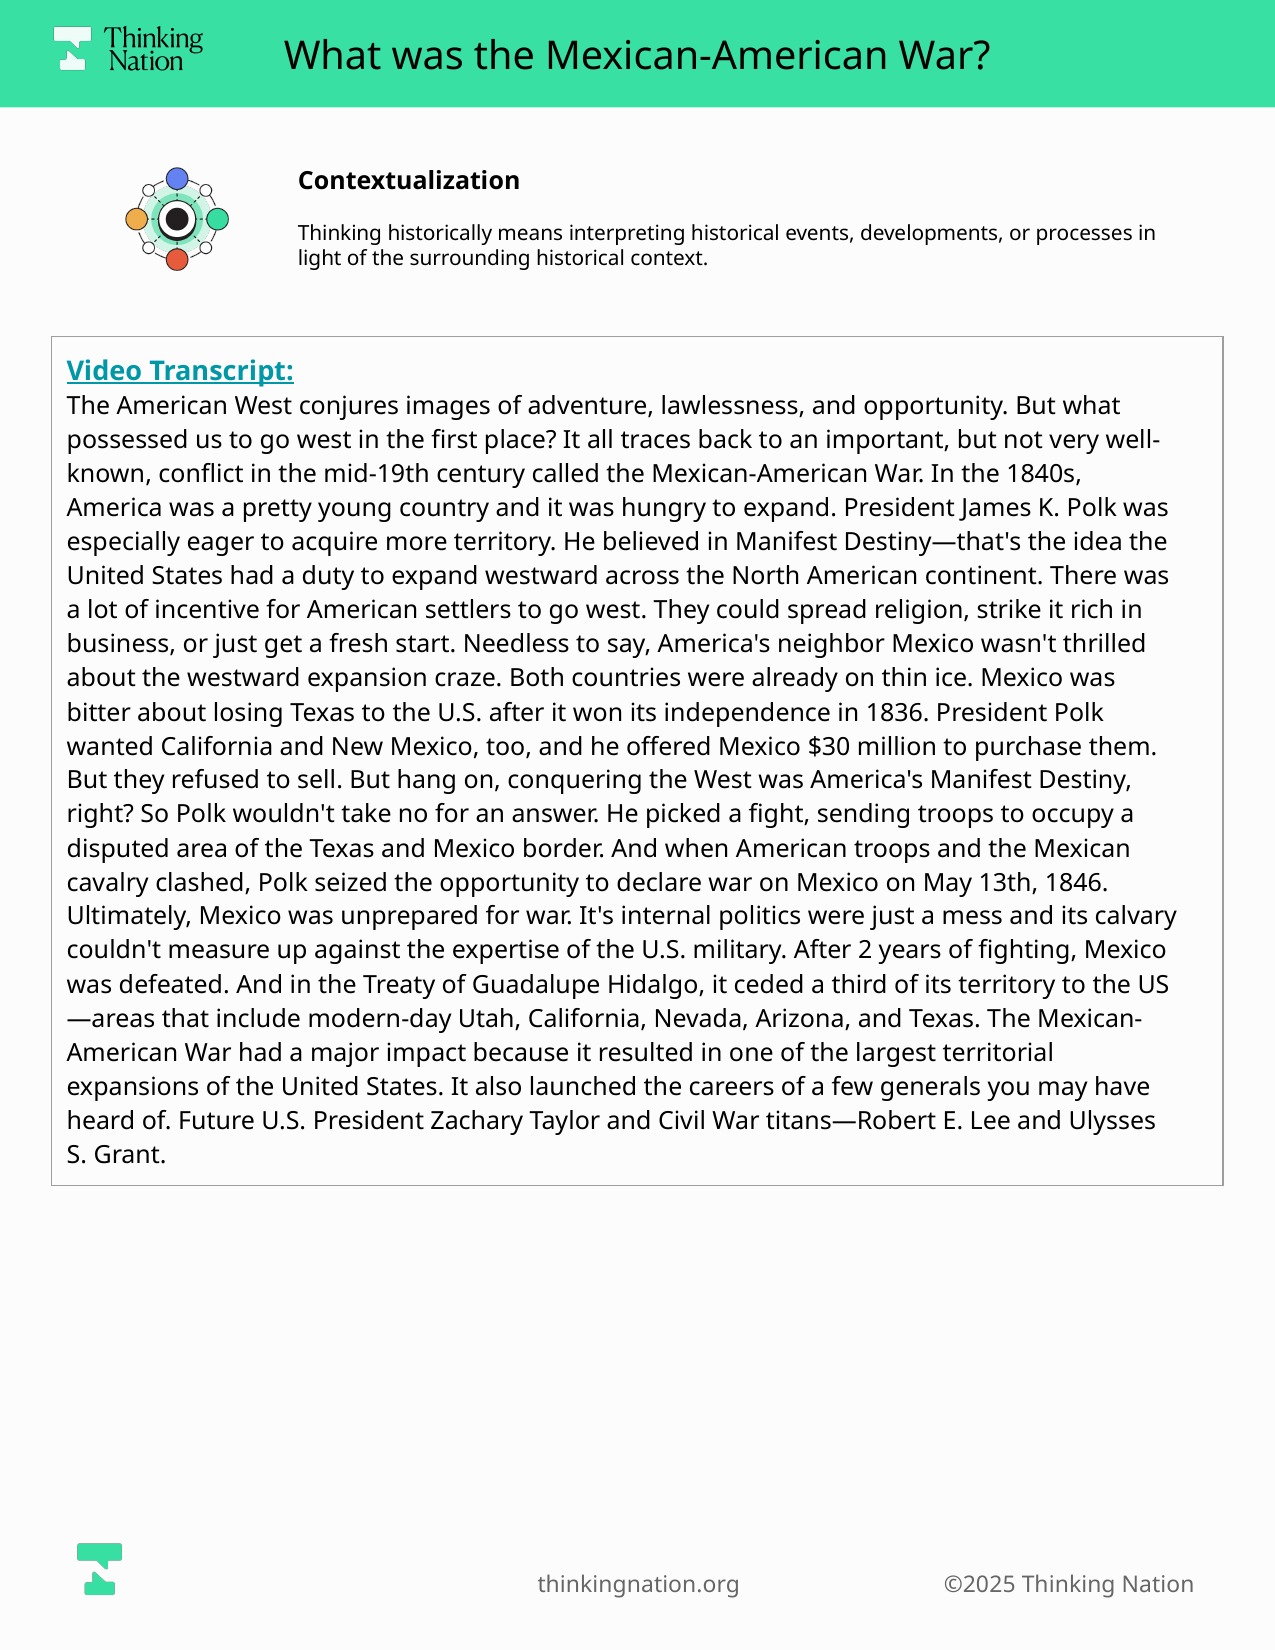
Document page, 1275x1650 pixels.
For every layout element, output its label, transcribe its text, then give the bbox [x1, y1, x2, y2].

text_box thinkingnation.org [488, 1553, 790, 1605]
text_box What was the Mexican-American War? [0, 0, 1275, 108]
table_header Video Transcript: The American West conjures images of adventure, lawlessness, and opportunity. But what possessed us to go west in the first place? It all traces back to an important, but not very well-known, conflict in the mid-19th century called the Mexican-American War. In the 1840s, America was a pretty young country and it was hungry to expand. President James K. Polk was especially eager to acquire more territory. He believed in Manifest Destiny—that's the idea the United States had a duty to expand westward across the North American continent. There was a lot of incentive for American settlers to go west. They could spread religion, strike it rich in business, or just get a fresh start. Needless to say, America's neighbor Mexico wasn't thrilled about the westward expansion craze. Both countries were already on thin ice. Mexico was bitter about losing Texas to the U.S. after it won its independence in 1836. President Polk wanted California and New Mexico, too, and he offered Mexico $30 million to purchase them. But they refused to sell. But hang on, conquering the West was America's Manifest Destiny, right? So Polk wouldn't take no for an answer. He picked a fight, sending troops to occupy a disputed area of the Texas and Mexico border. And when American troops and the Mexican cavalry clashed, Polk seized the opportunity to declare war on Mexico on May 13th, 1846. Ultimately, Mexico was unprepared for war. It's internal politics were just a mess and its calvary couldn't measure up against the expertise of the U.S. military. After 2 years of fighting, Mexico was defeated. And in the Treaty of Guadalupe Hidalgo, it ceded a third of its territory to the US—areas that include modern-day Utah, California, Nevada, Arizona, and Texas. The Mexican-American War had a major impact because it resulted in one of the largest territorial expansions of the United States. It also launched the careers of a few generals you may have heard of. Future U.S. President Zachary Taylor and Civil War titans—Robert E. Lee and Ulysses S. Grant. [52, 337, 1222, 1185]
picture [36, 12, 208, 84]
picture [109, 151, 246, 287]
picture [63, 1533, 135, 1605]
text_box Contextualization Thinking historically means interpreting historical events, developments, or processes in light of the surrounding historical context. [278, 145, 1210, 281]
text_box ©2025 Thinking Nation [909, 1553, 1211, 1605]
